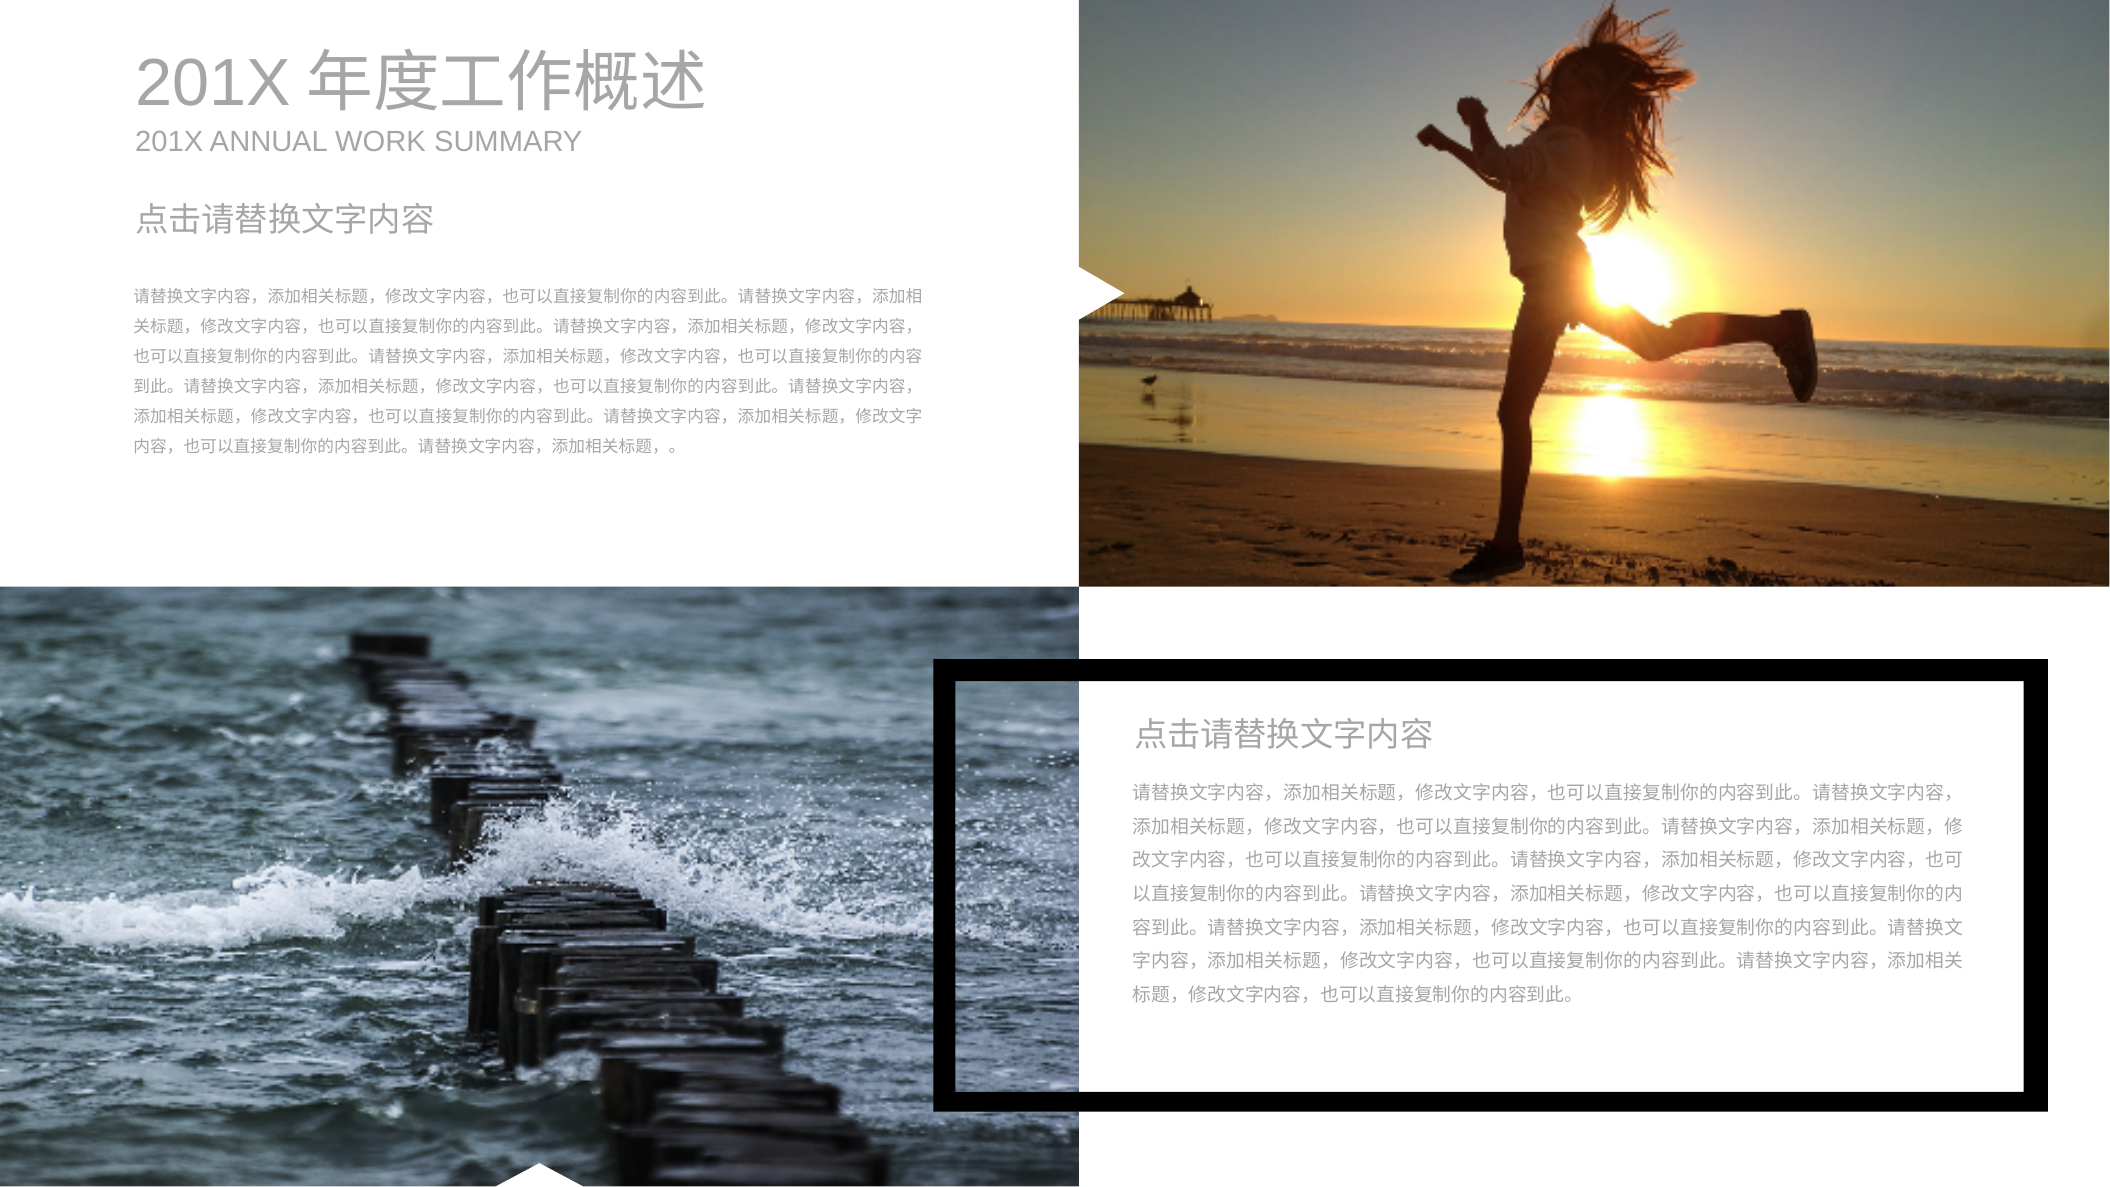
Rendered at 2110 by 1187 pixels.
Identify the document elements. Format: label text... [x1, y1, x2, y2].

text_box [933, 659, 2048, 1112]
text_box 201X ANNUAL WORK SUMMARY [135, 122, 596, 158]
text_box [133, 197, 924, 458]
text_box [0, 585, 1080, 1187]
text_box [1077, 0, 2110, 588]
text_box 201X年度工作概述 [135, 38, 783, 119]
